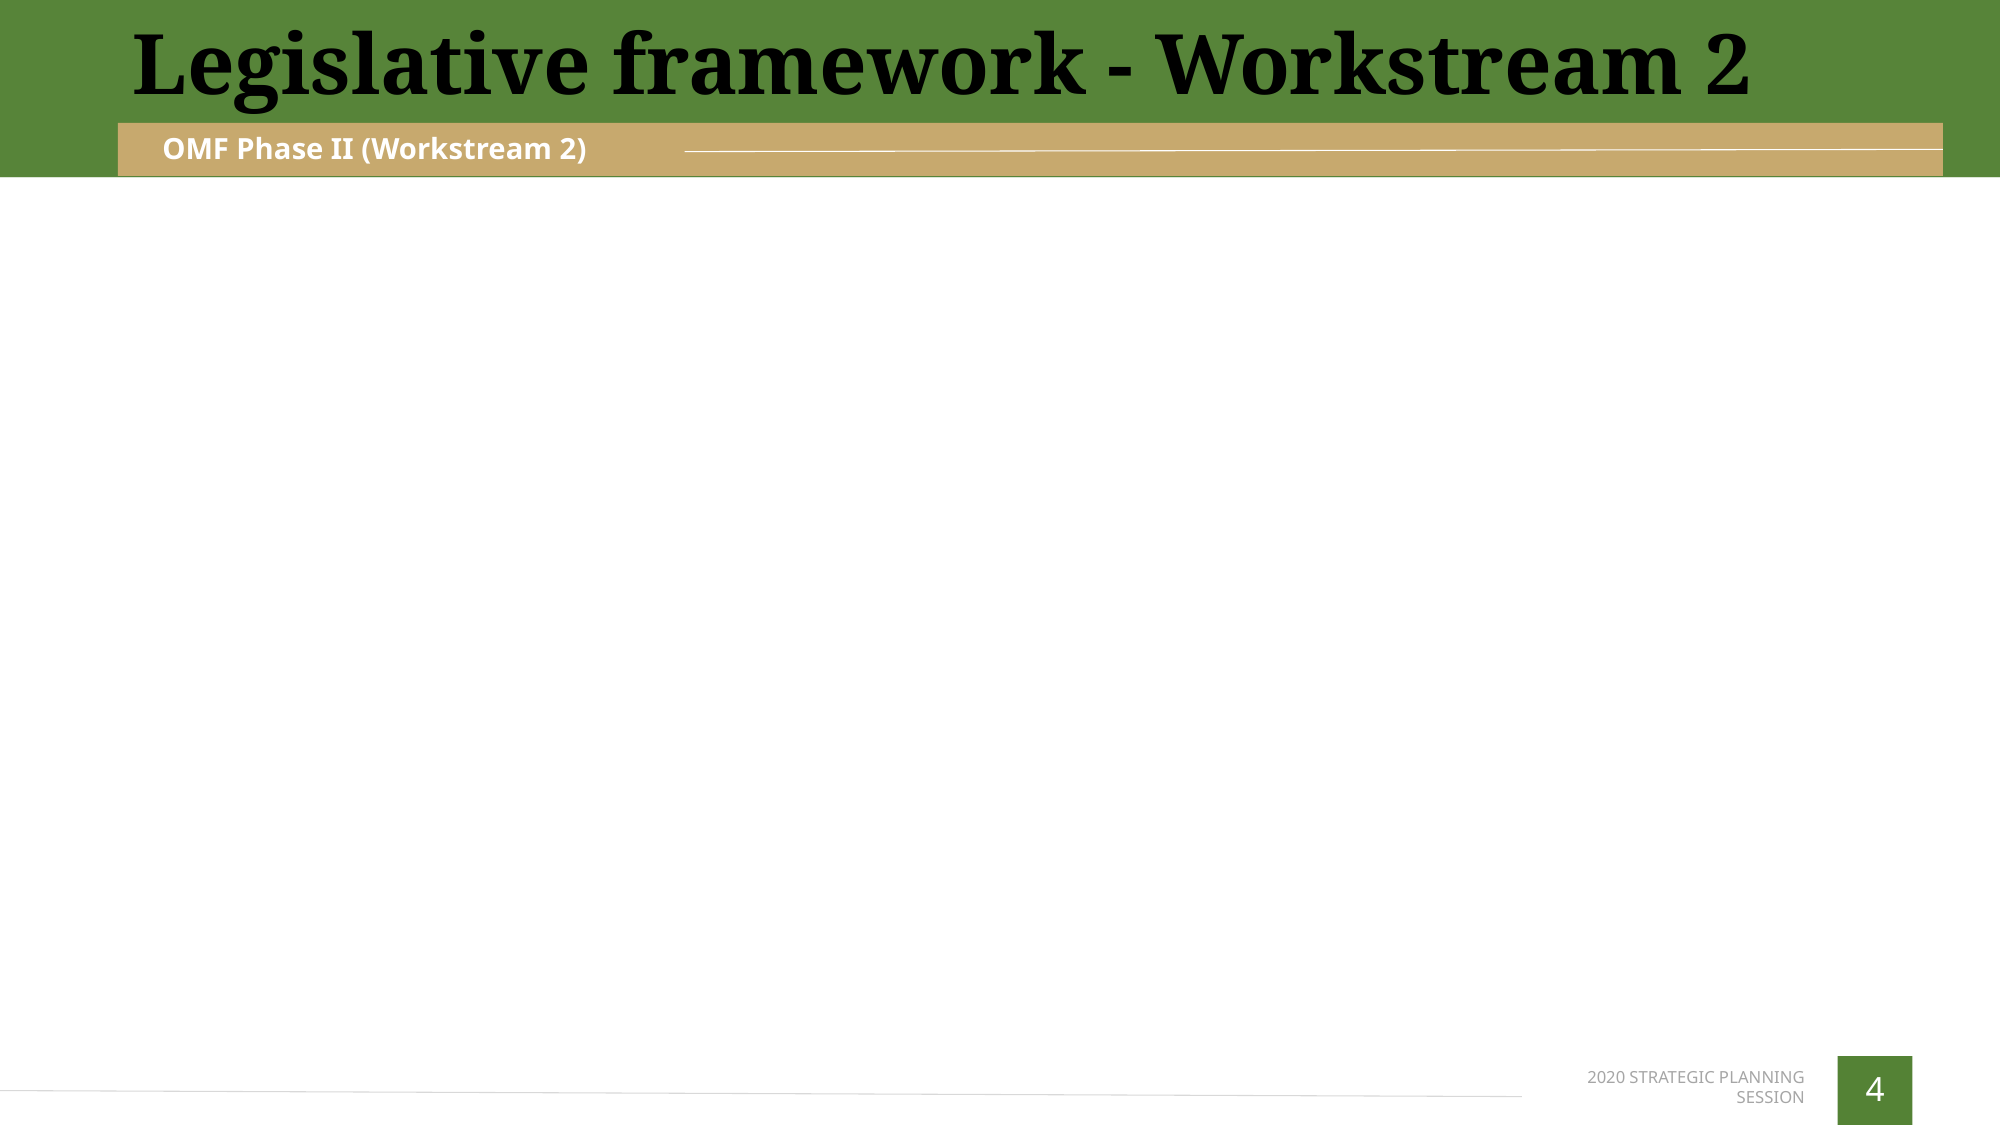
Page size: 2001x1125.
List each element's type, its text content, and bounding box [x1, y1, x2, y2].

text_box [117, 135, 1943, 176]
text_box OMF Phase II (Workstream 2) [162, 135, 685, 166]
text_box [0, 0, 2000, 178]
text_box Legislative framework - Workstream 2 [117, 0, 2000, 135]
